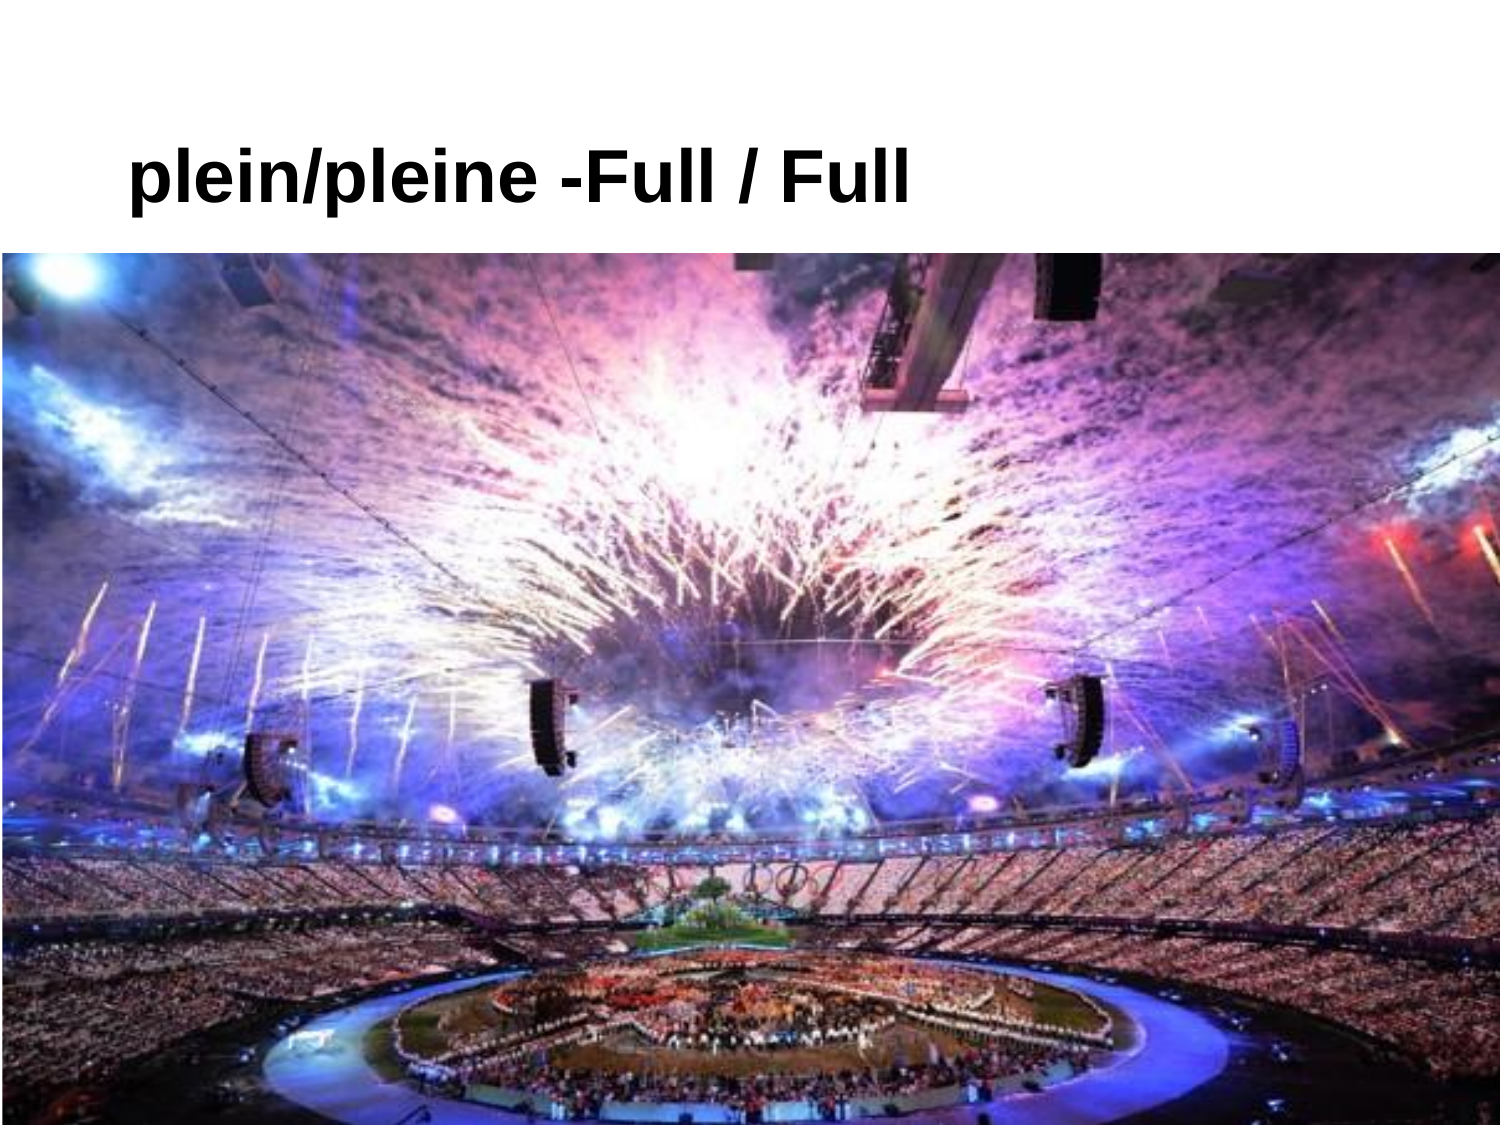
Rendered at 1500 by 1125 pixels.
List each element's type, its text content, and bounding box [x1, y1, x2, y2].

title plein/pleine -Full / Full [75, 14, 1425, 233]
text_box [2, 253, 1500, 1125]
